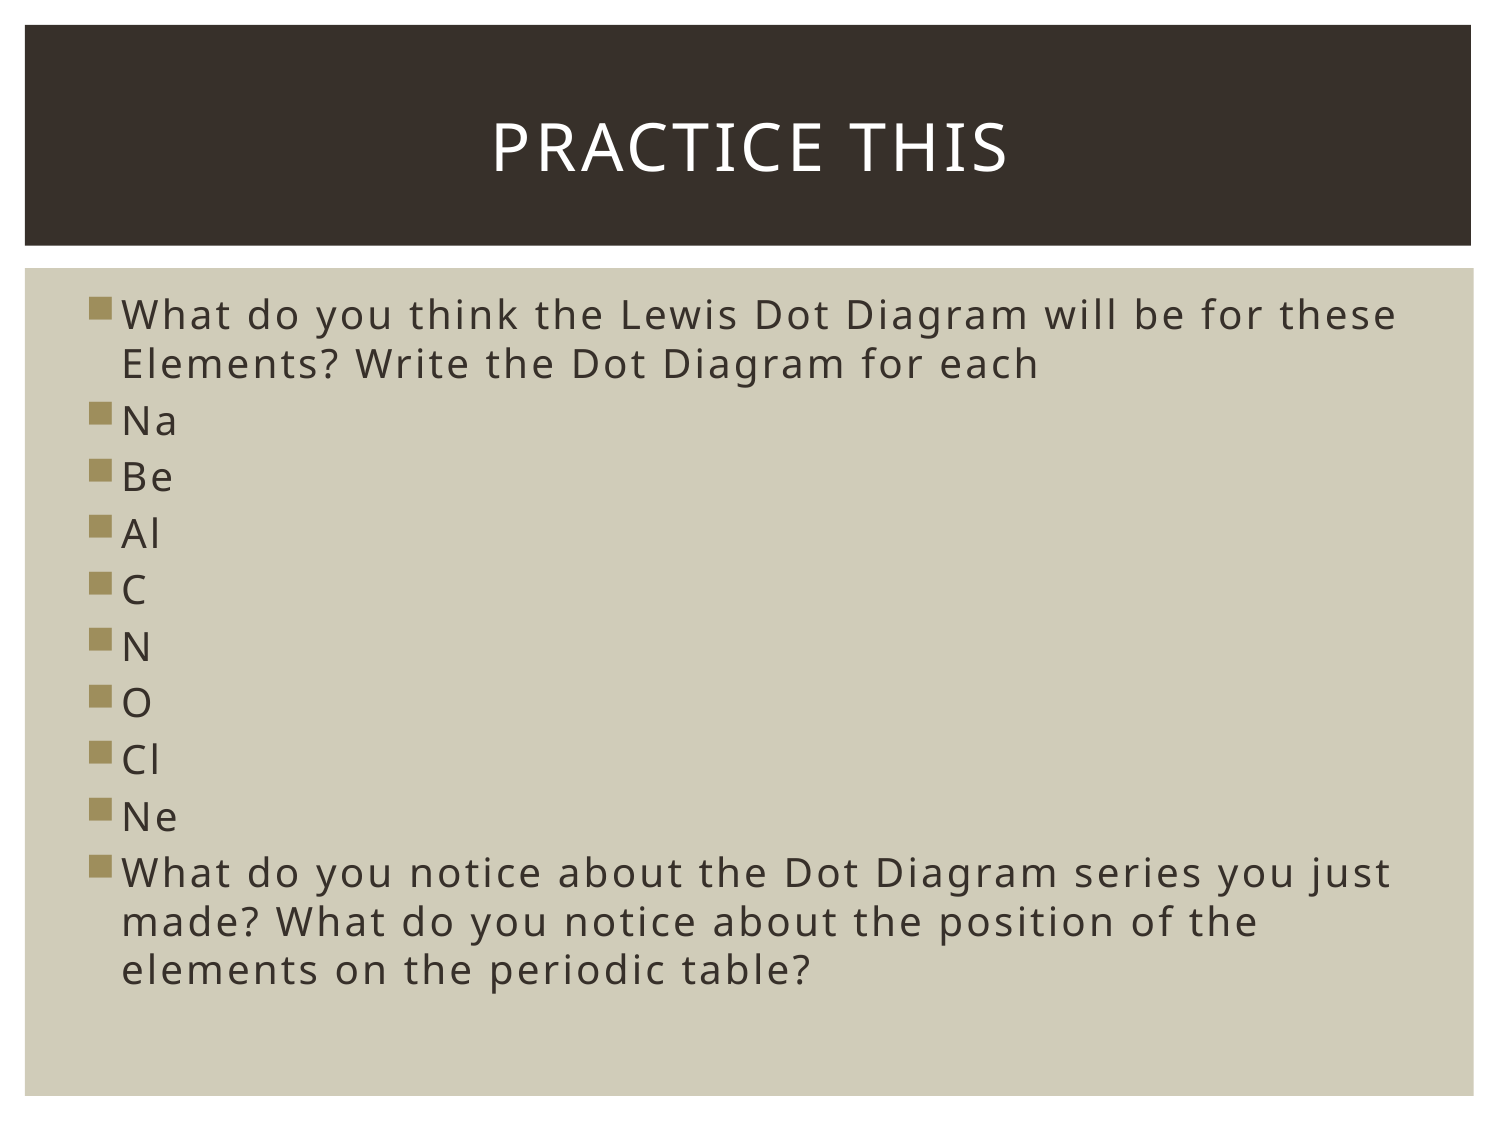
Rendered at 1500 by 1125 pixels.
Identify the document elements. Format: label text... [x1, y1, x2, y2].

title Practice THis [62, 58, 1438, 232]
list What do you think the Lewis Dot Diagram will be for these Elements? Write the Dot Diagram for each Na Be Al C N O Cl Ne What do you notice about the Dot Diagram series you just made? What do you notice about the position of the elements on the periodic table? [62, 281, 1442, 1005]
